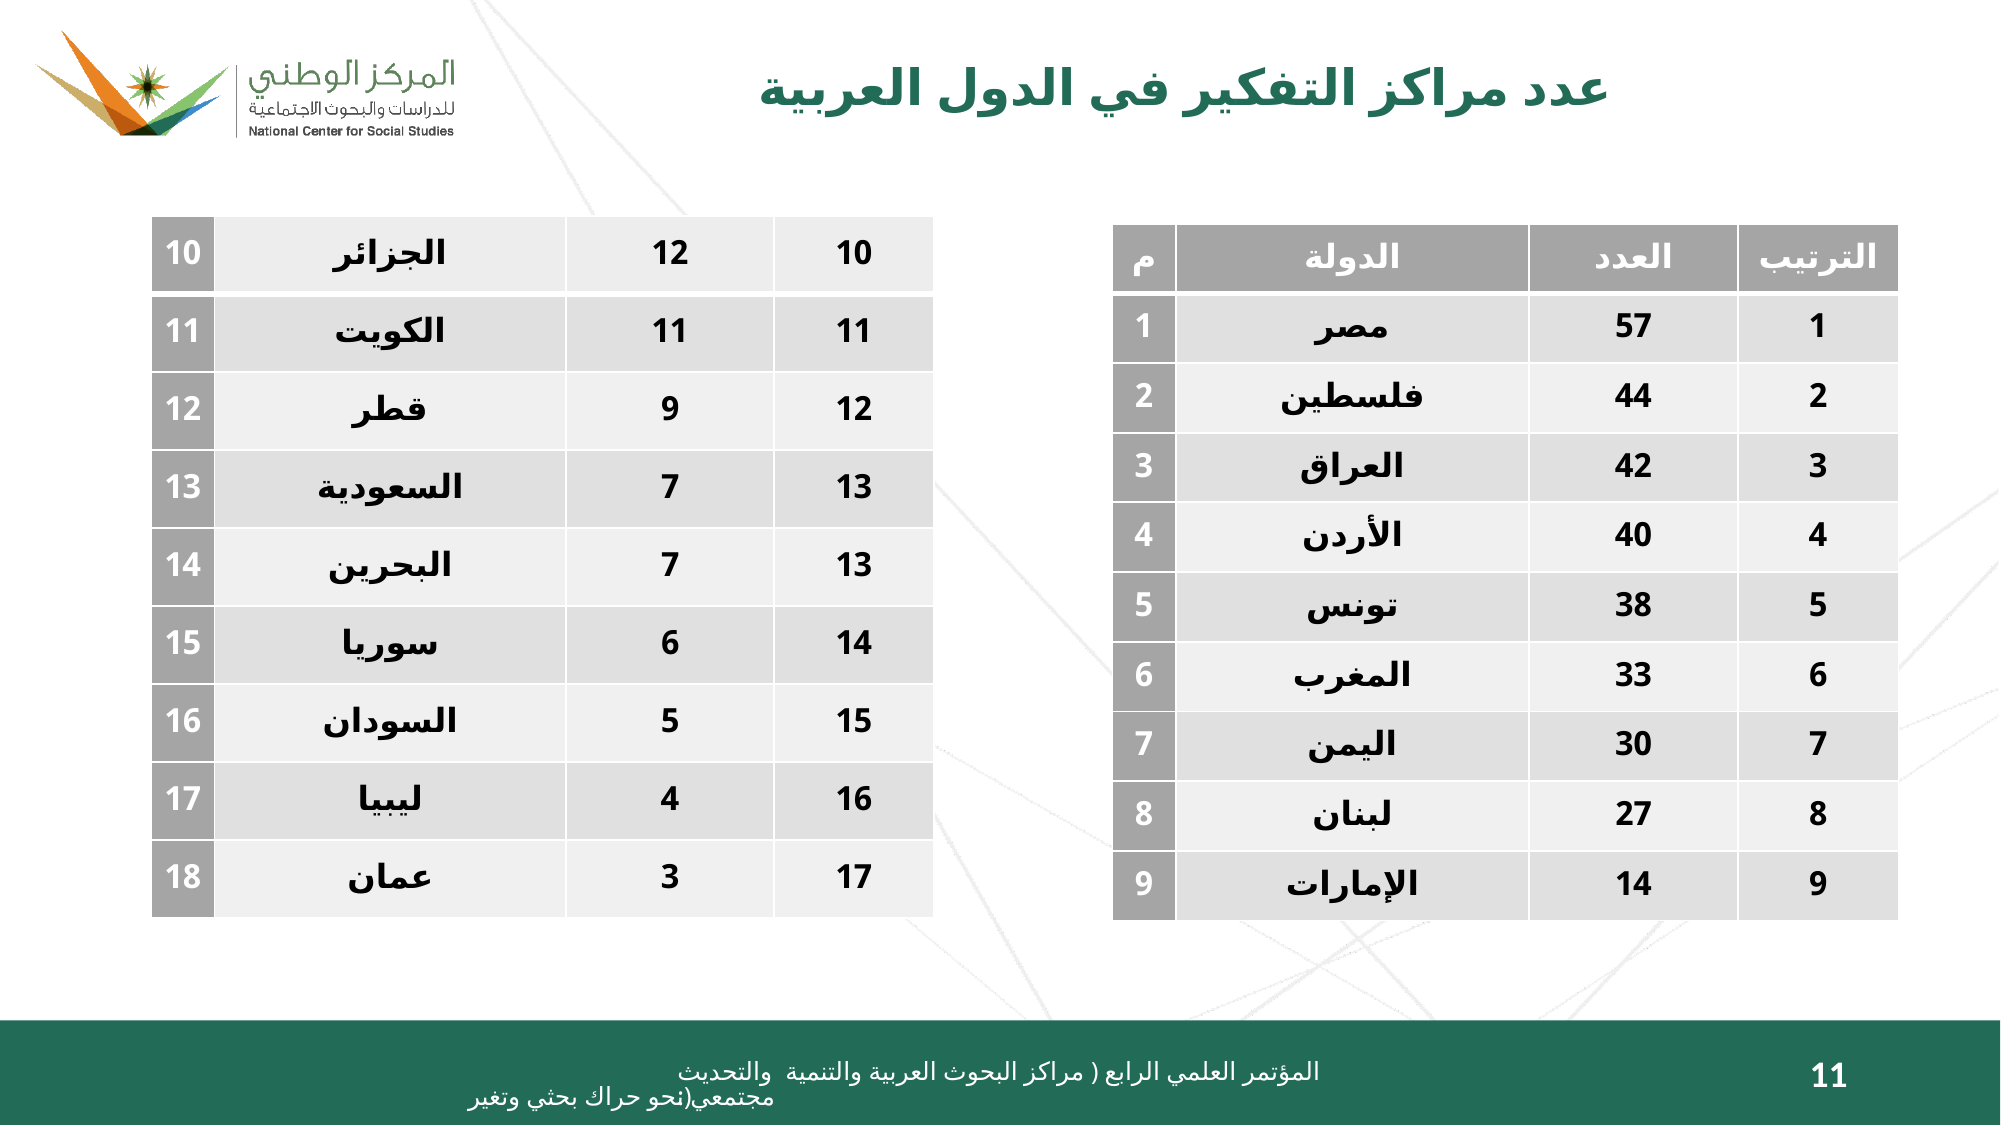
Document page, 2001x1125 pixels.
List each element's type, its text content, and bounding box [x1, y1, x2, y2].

table_cell 11 [567, 297, 773, 371]
table_cell قطر [215, 373, 565, 449]
table_cell 12 [775, 373, 933, 449]
table_cell 2 [1739, 364, 1898, 432]
text_box عدد مراكز التفكير في الدول العربية [743, 48, 2000, 124]
table_cell 3 [567, 841, 773, 917]
table_cell 17 [775, 841, 933, 917]
table_header الجزائر [215, 217, 565, 291]
table_cell 15 [775, 685, 933, 761]
table_cell الكويت [215, 297, 565, 371]
table_cell 7 [567, 451, 773, 527]
table_cell 42 [1530, 434, 1737, 501]
table_header 10 [152, 217, 214, 291]
table_header م [1113, 225, 1175, 291]
table_cell 7 [1739, 712, 1898, 780]
table_header 12 [567, 217, 773, 291]
table_cell البحرين [215, 529, 565, 605]
table_cell 3 [1739, 434, 1898, 501]
table_cell 14 [1530, 852, 1737, 920]
table_cell 13 [775, 451, 933, 527]
table_cell 5 [1113, 573, 1175, 641]
footer المؤتمر العلمي الرابع ( مراكز البحوث العربية والتنمية والتحديث : نحو حراك بحثي وتغير مجتمعي) [662, 1042, 1338, 1103]
table_cell 57 [1530, 296, 1737, 362]
table_cell 38 [1530, 573, 1737, 641]
table_cell 6 [1739, 643, 1898, 711]
table_cell 4 [1739, 503, 1898, 571]
table_cell سوريا [215, 607, 565, 683]
table_header 10 [775, 217, 933, 291]
table_cell السودان [215, 685, 565, 761]
table_cell 6 [1113, 643, 1175, 711]
table_cell 9 [1739, 852, 1898, 920]
table_cell 44 [1530, 364, 1737, 432]
table_cell 9 [567, 373, 773, 449]
table_cell 11 [775, 297, 933, 371]
table_cell لبنان [1177, 782, 1528, 850]
table_header العدد [1530, 225, 1737, 291]
table_cell 5 [567, 685, 773, 761]
table_cell 7 [567, 529, 773, 605]
table_cell 15 [152, 607, 214, 683]
table_cell 9 [1113, 852, 1175, 920]
table_cell 4 [1113, 503, 1175, 571]
table_cell 16 [152, 685, 214, 761]
table_cell 33 [1530, 643, 1737, 711]
slide_number 11 [1412, 1042, 1863, 1103]
table_cell 30 [1530, 712, 1737, 780]
table_cell 7 [1113, 712, 1175, 780]
table_cell الإمارات [1177, 852, 1528, 920]
table_cell 1 [1739, 296, 1898, 362]
table_cell 12 [152, 373, 214, 449]
table_cell 17 [152, 763, 214, 839]
table_cell 3 [1113, 434, 1175, 501]
table_cell 14 [775, 607, 933, 683]
table_cell 8 [1739, 782, 1898, 850]
table_cell تونس [1177, 573, 1528, 641]
table_cell 27 [1530, 782, 1737, 850]
table_cell 40 [1530, 503, 1737, 571]
table_cell 18 [152, 841, 214, 917]
table_cell 1 [1113, 296, 1175, 362]
table_cell ليبيا [215, 763, 565, 839]
table_cell 13 [775, 529, 933, 605]
table_cell 14 [152, 529, 214, 605]
table_cell 16 [775, 763, 933, 839]
table_cell اليمن [1177, 712, 1528, 780]
table_cell العراق [1177, 434, 1528, 501]
table_cell السعودية [215, 451, 565, 527]
table_header الترتيب [1739, 225, 1898, 291]
table_cell 8 [1113, 782, 1175, 850]
picture [18, 0, 1999, 1020]
table_cell عمان [215, 841, 565, 917]
table_cell الأردن [1177, 503, 1528, 571]
table_cell فلسطين [1177, 364, 1528, 432]
table_cell 5 [1739, 573, 1898, 641]
table_header الدولة [1177, 225, 1528, 291]
table_cell 2 [1113, 364, 1175, 432]
table_cell المغرب [1177, 643, 1528, 711]
table_cell 11 [152, 297, 214, 371]
table_cell 4 [567, 763, 773, 839]
table_cell مصر [1177, 296, 1528, 362]
table_cell 13 [152, 451, 214, 527]
table_cell 6 [567, 607, 773, 683]
